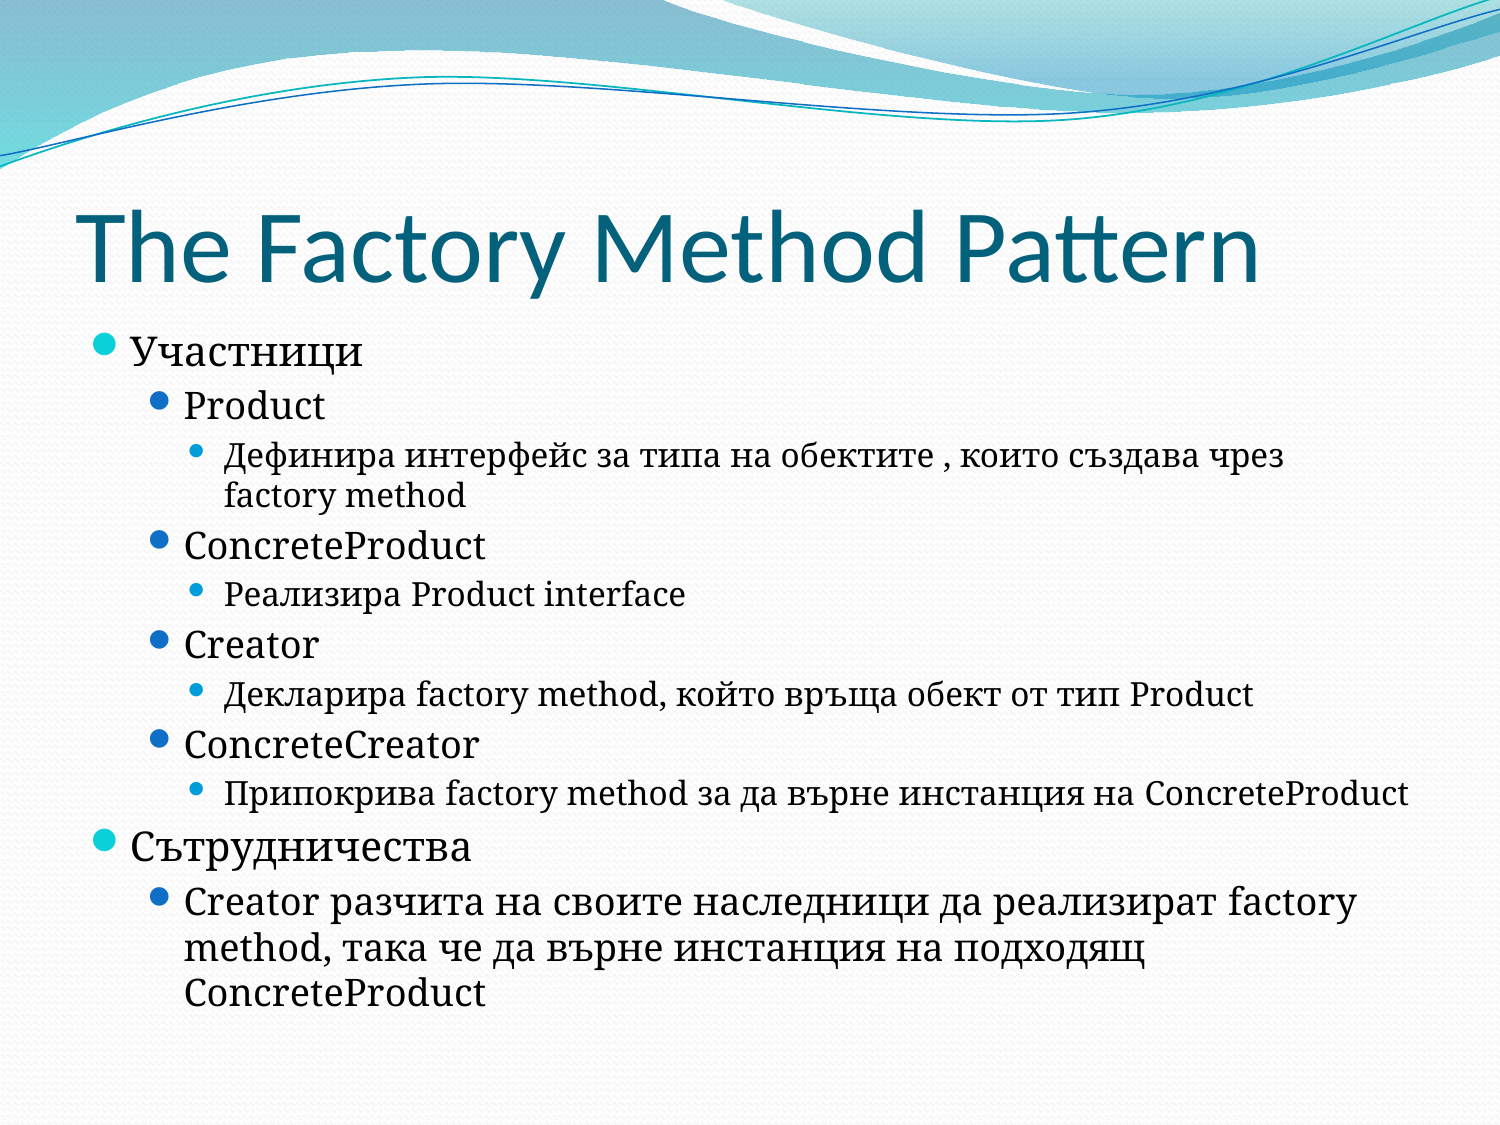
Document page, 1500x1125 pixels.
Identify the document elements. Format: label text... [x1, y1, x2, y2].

list Участници Product Дефинира интерфейс за типа на обектите , които създава чрез factory method ConcreteProduct Реализира Product interface Creator Декларира factory method, който връща обект от тип Product ConcreteCreator Припокрива factory method за да върне инстанция на ConcreteProduct Сътрудничества Creator разчита на своите наследници да реализират factory method, така че да върне инстанция на подходящ ConcreteProduct [75, 317, 1425, 1038]
title The Factory Method Pattern [75, 115, 1425, 303]
